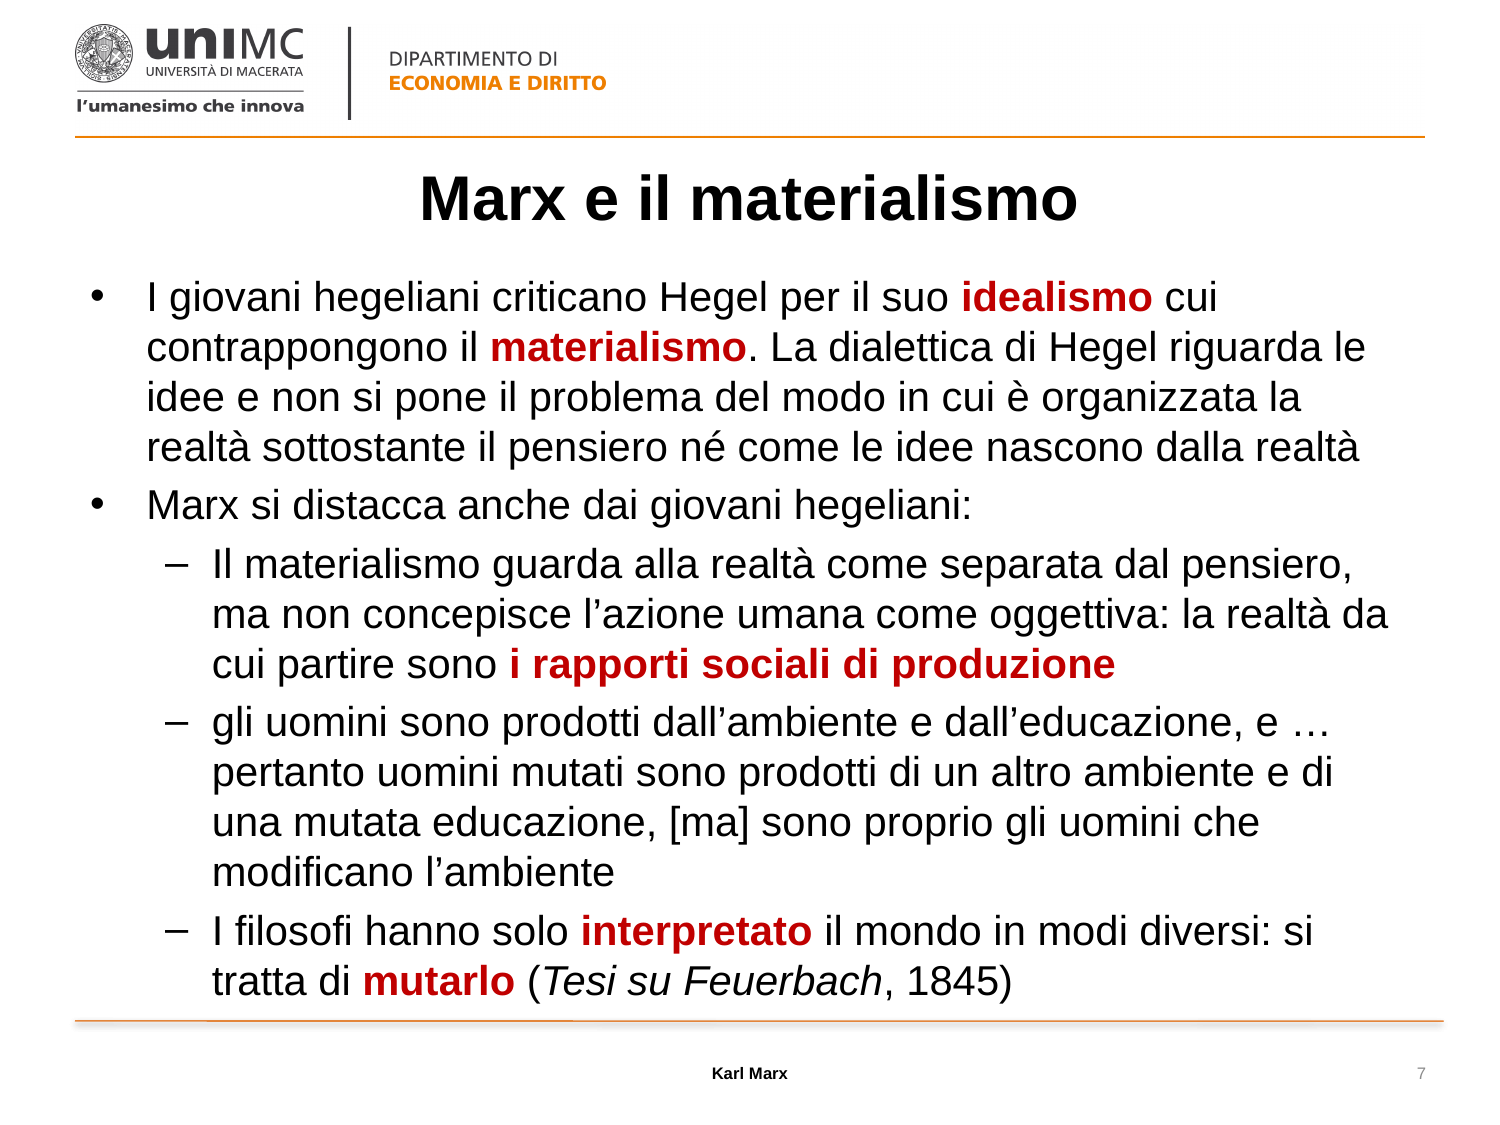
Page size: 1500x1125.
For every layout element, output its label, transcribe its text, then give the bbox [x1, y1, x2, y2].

footer Karl Marx [512, 1042, 988, 1103]
list I giovani hegeliani criticano Hegel per il suo idealismo cui contrappongono il materialismo. La dialettica di Hegel riguarda le idee e non si pone il problema del modo in cui è organizzata la realtà sottostante il pensiero né come le idee nascono dalla realtà Marx si distacca anche dai giovani hegeliani: Il materialismo guarda alla realtà come separata dal pensiero, ma non concepisce l’azione umana come oggettiva: la realtà da cui partire sono i rapporti sociali di produzione gli uomini sono prodotti dall’ambiente e dall’educazione, e … pertanto uomini mutati sono prodotti di un altro ambiente e di una mutata educazione, [ma] sono proprio gli uomini che modificano l’ambiente I filosofi hanno solo interpretato il mondo in modi diversi: si tratta di mutarlo (Tesi su Feuerbach, 1845) [75, 262, 1425, 1005]
slide_number 7 [1091, 1042, 1442, 1103]
title Marx e il materialismo [75, 149, 1425, 241]
picture [75, 24, 1425, 138]
